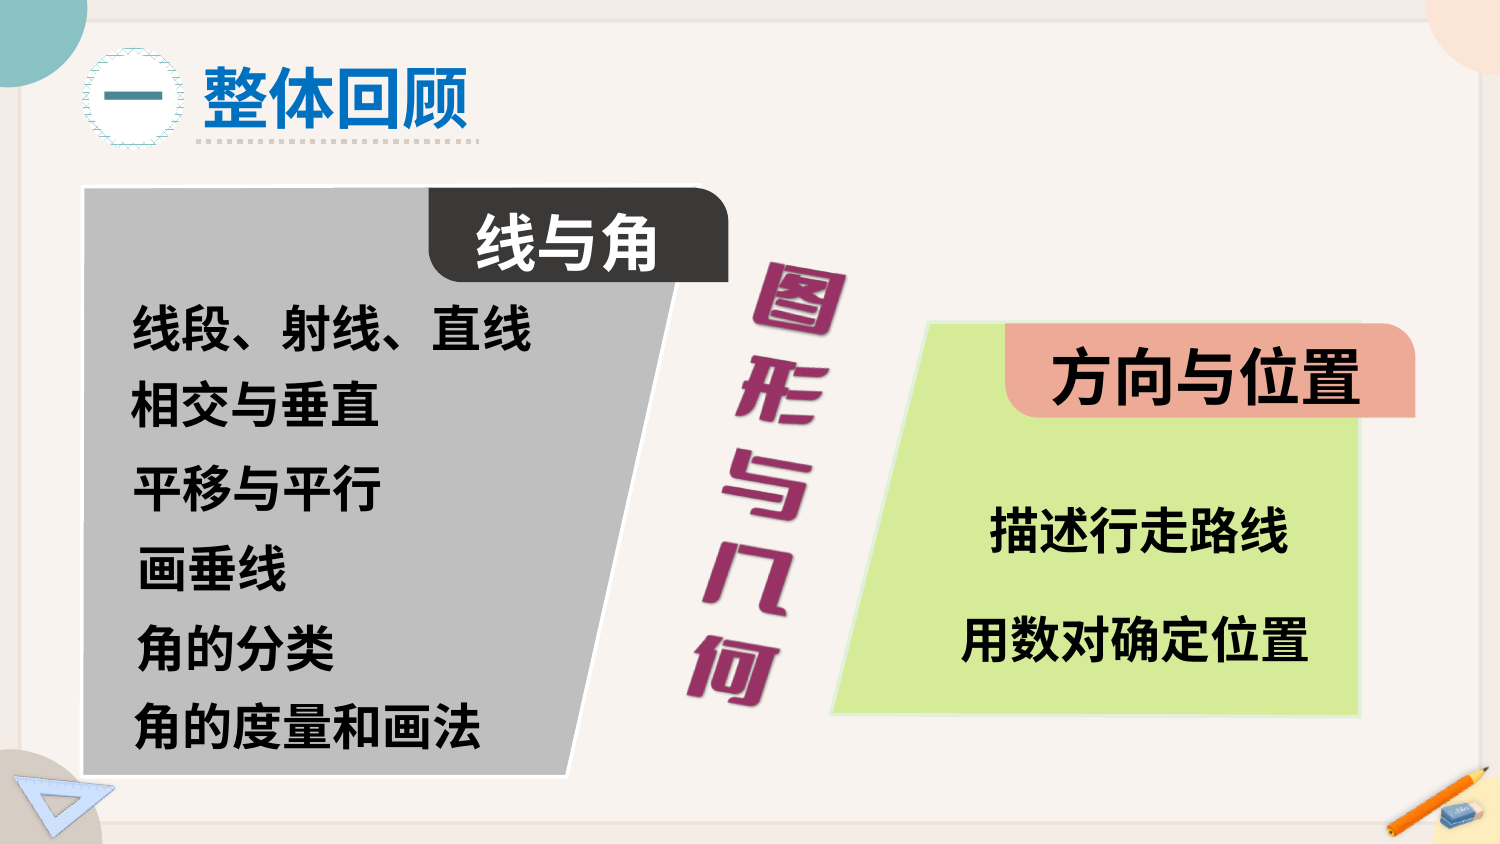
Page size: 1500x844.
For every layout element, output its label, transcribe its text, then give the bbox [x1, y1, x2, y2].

picture [633, 238, 891, 778]
picture [14, 742, 122, 840]
text_box 画垂线 [122, 524, 560, 605]
text_box 平移与平行 [117, 444, 556, 525]
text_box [1005, 315, 1480, 418]
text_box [81, 47, 499, 150]
picture [1379, 766, 1499, 838]
text_box 描述行走路线 [974, 486, 1412, 567]
text_box 角的度量和画法 [117, 682, 556, 764]
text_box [428, 181, 741, 283]
text_box 线段、射线、直线 [117, 283, 555, 365]
text_box 角的分类 [120, 603, 558, 685]
text_box 用数对确定位置 [945, 595, 1383, 677]
text_box [848, 321, 1361, 718]
text_box 相交与垂直 [115, 359, 553, 441]
text_box [80, 184, 676, 778]
